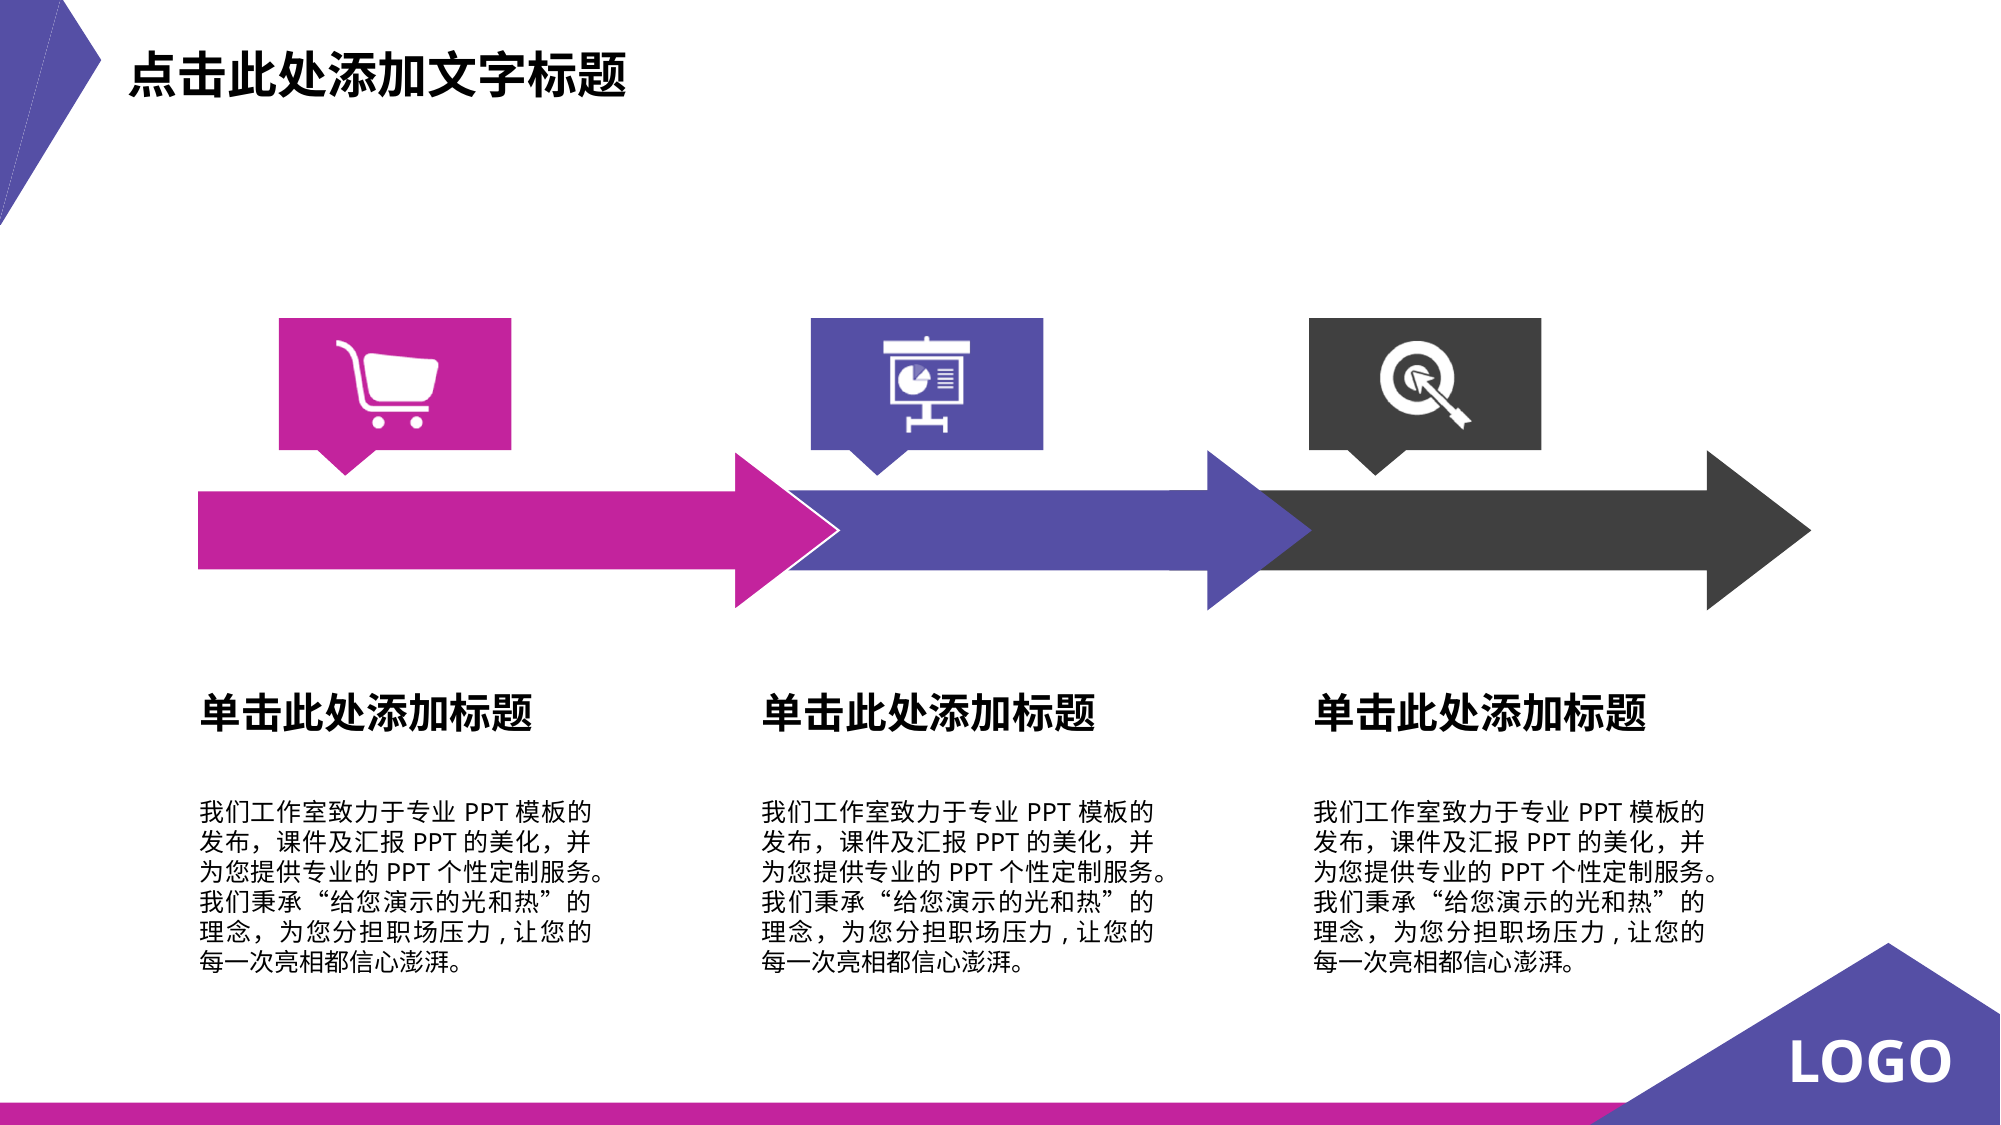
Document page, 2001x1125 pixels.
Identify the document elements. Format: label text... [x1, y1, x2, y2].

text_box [1562, 975, 2000, 1125]
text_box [278, 318, 512, 451]
text_box [1261, 448, 1814, 613]
text_box [788, 448, 1314, 613]
text_box 点击此处添加文字标题 [112, 36, 670, 112]
text_box 单击此处添加标题 我们工作室致力于专业PPT模板的发布，课件及汇报PPT的美化，并为您提供专业的PPT个性定制服务。我们秉承“给您演示的光和热”的理念，为您分担职场压力,让您的每一次亮相都信心澎湃。 [1298, 679, 1721, 984]
text_box 单击此处添加标题 我们工作室致力于专业PPT模板的发布，课件及汇报PPT的美化，并为您提供专业的PPT个性定制服务。我们秉承“给您演示的光和热”的理念，为您分担职场压力,让您的每一次亮相都信心澎湃。 [184, 679, 607, 984]
text_box 单击此处添加标题 我们工作室致力于专业PPT模板的发布，课件及汇报PPT的美化，并为您提供专业的PPT个性定制服务。我们秉承“给您演示的光和热”的理念，为您分担职场压力,让您的每一次亮相都信心澎湃。 [747, 679, 1170, 984]
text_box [810, 312, 1044, 456]
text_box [0, 76, 160, 160]
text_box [1309, 318, 1542, 451]
text_box [195, 448, 841, 613]
text_box [0, 1102, 1562, 1125]
